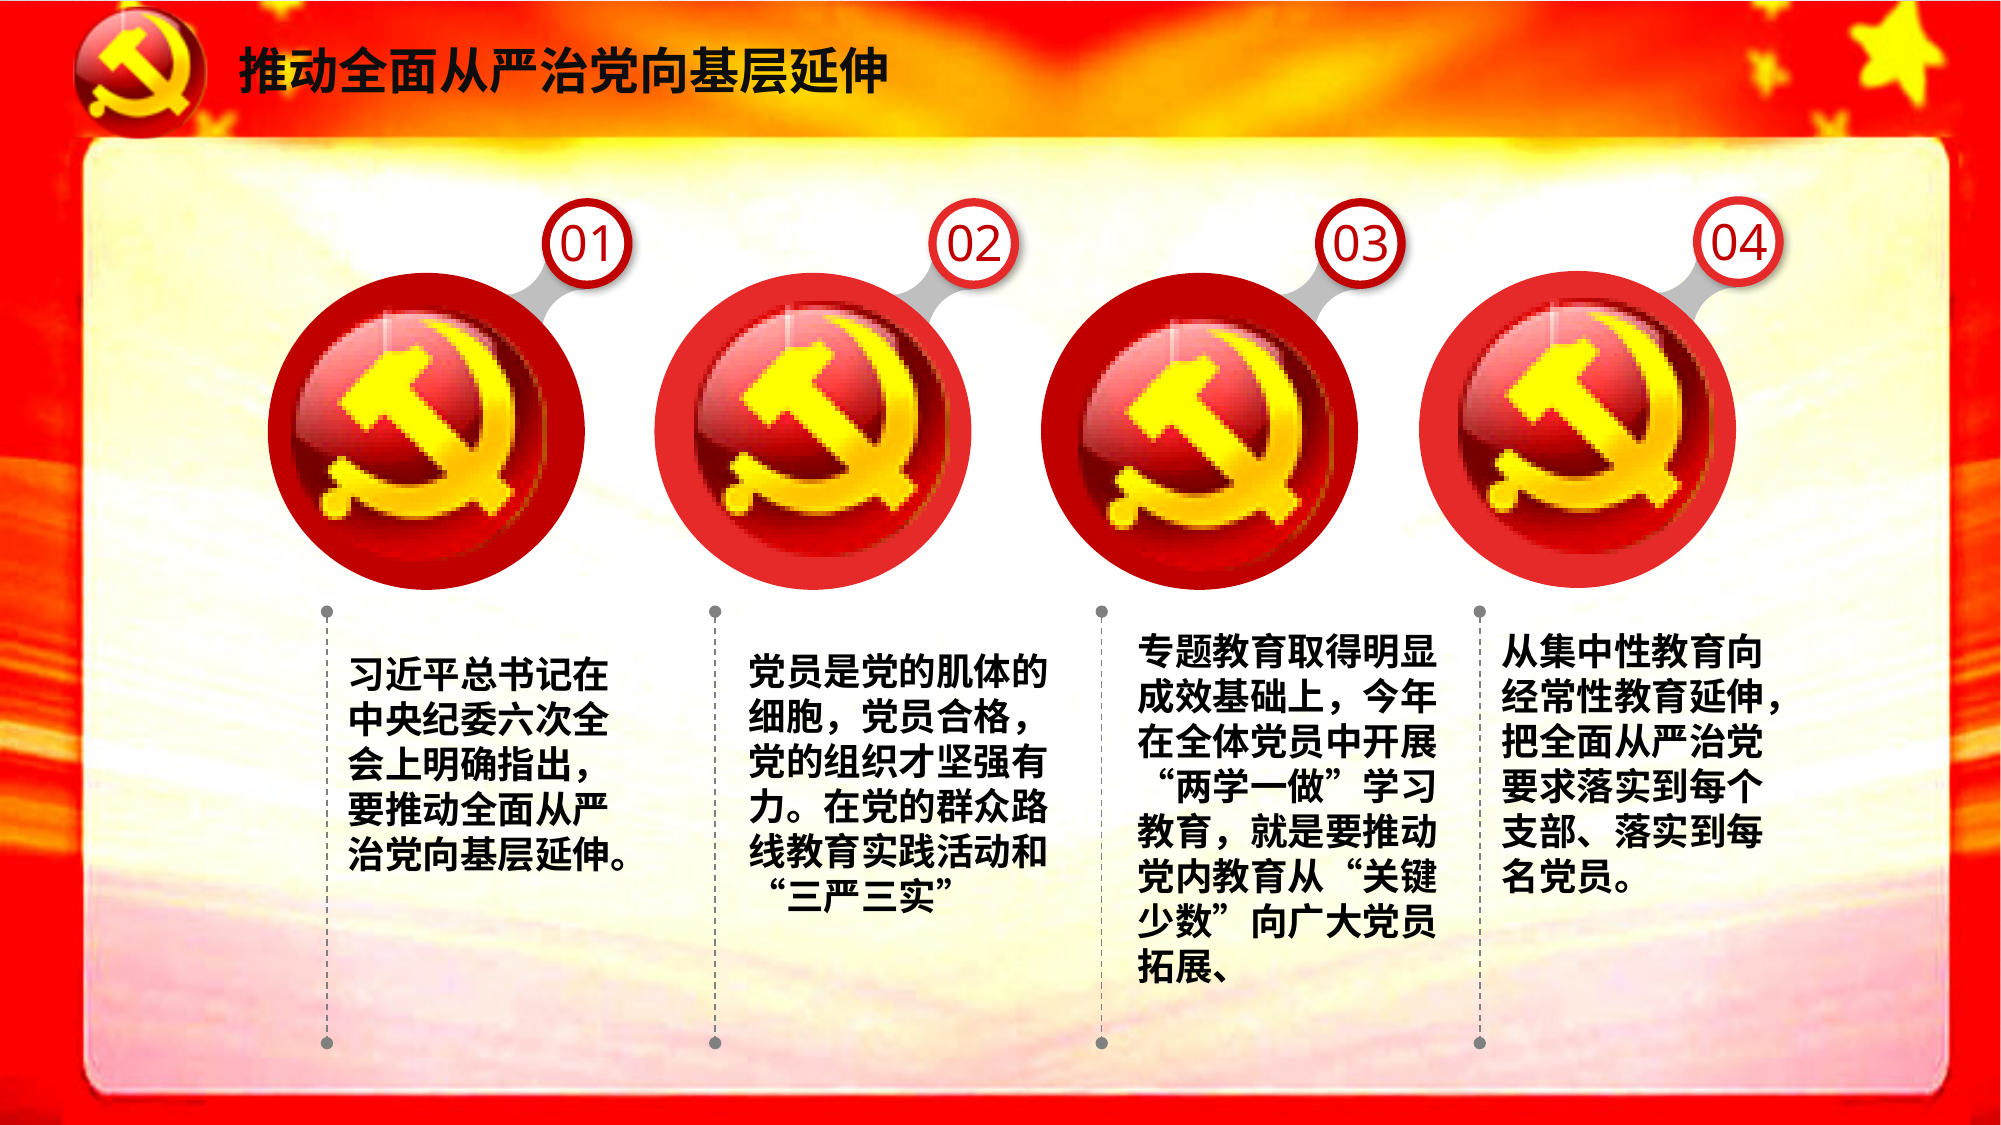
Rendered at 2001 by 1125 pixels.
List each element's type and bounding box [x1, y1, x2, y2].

text_box [1288, 197, 1406, 254]
picture [0, 0, 2001, 1125]
text_box [515, 197, 633, 245]
text_box [902, 197, 1020, 240]
text_box [1666, 196, 1784, 237]
